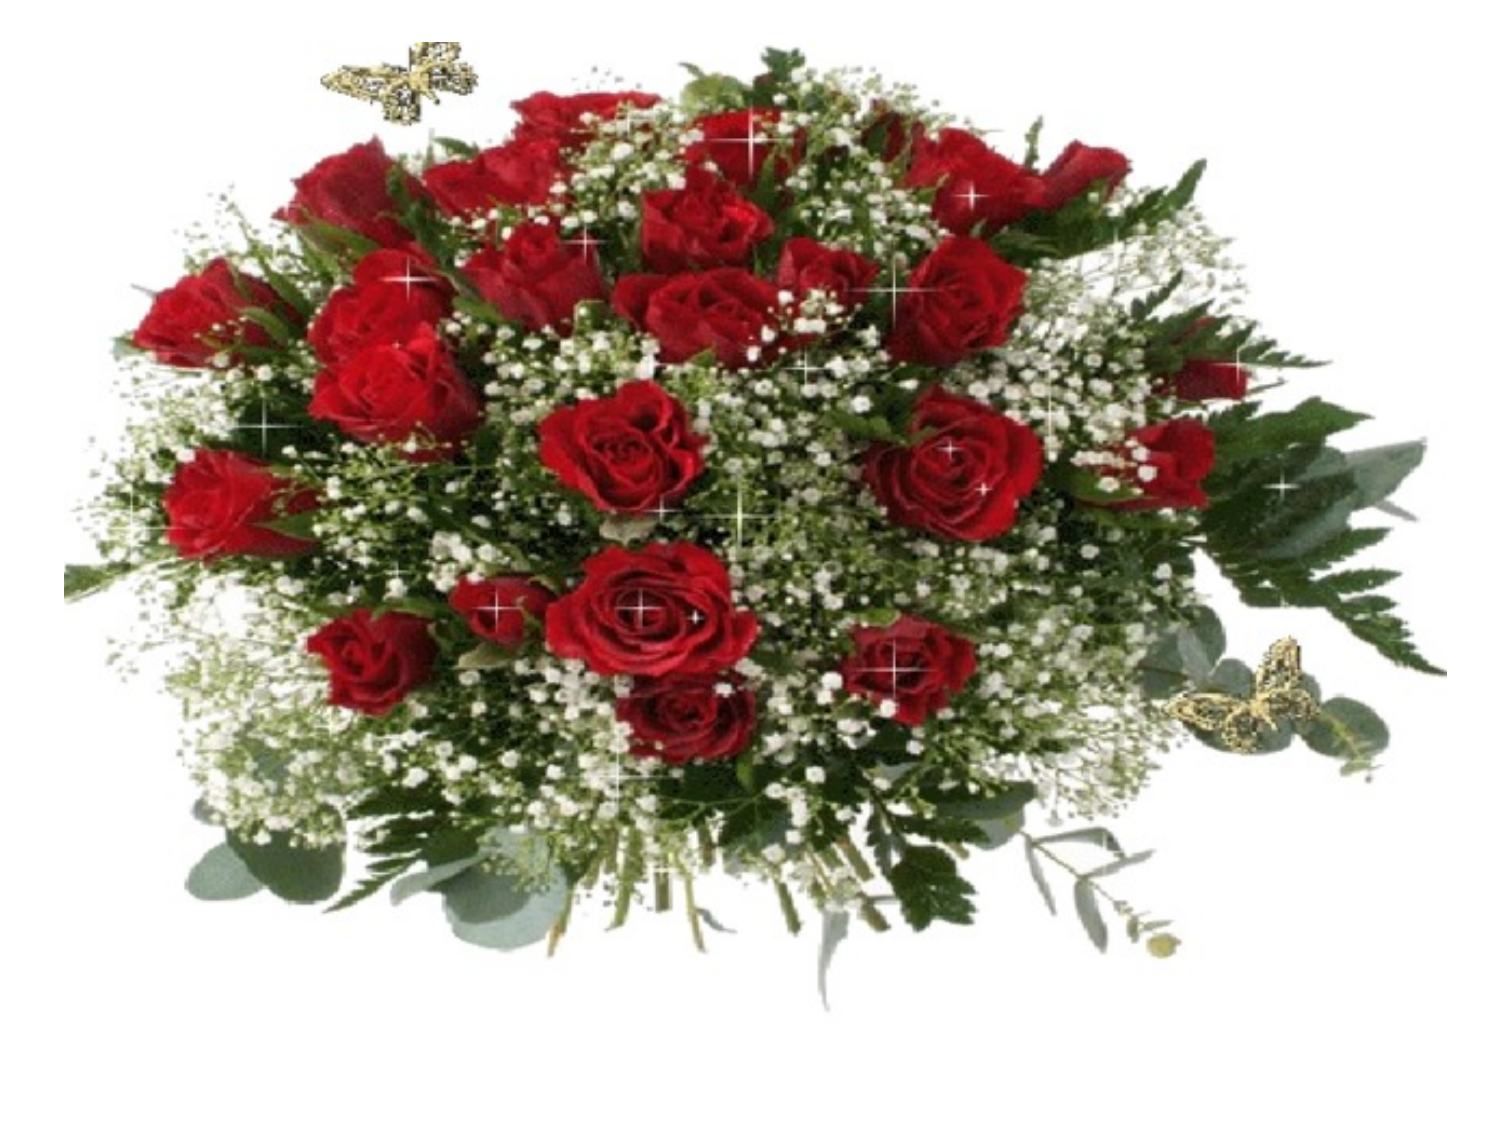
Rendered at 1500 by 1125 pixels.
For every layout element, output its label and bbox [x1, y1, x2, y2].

picture [64, 42, 1448, 1078]
